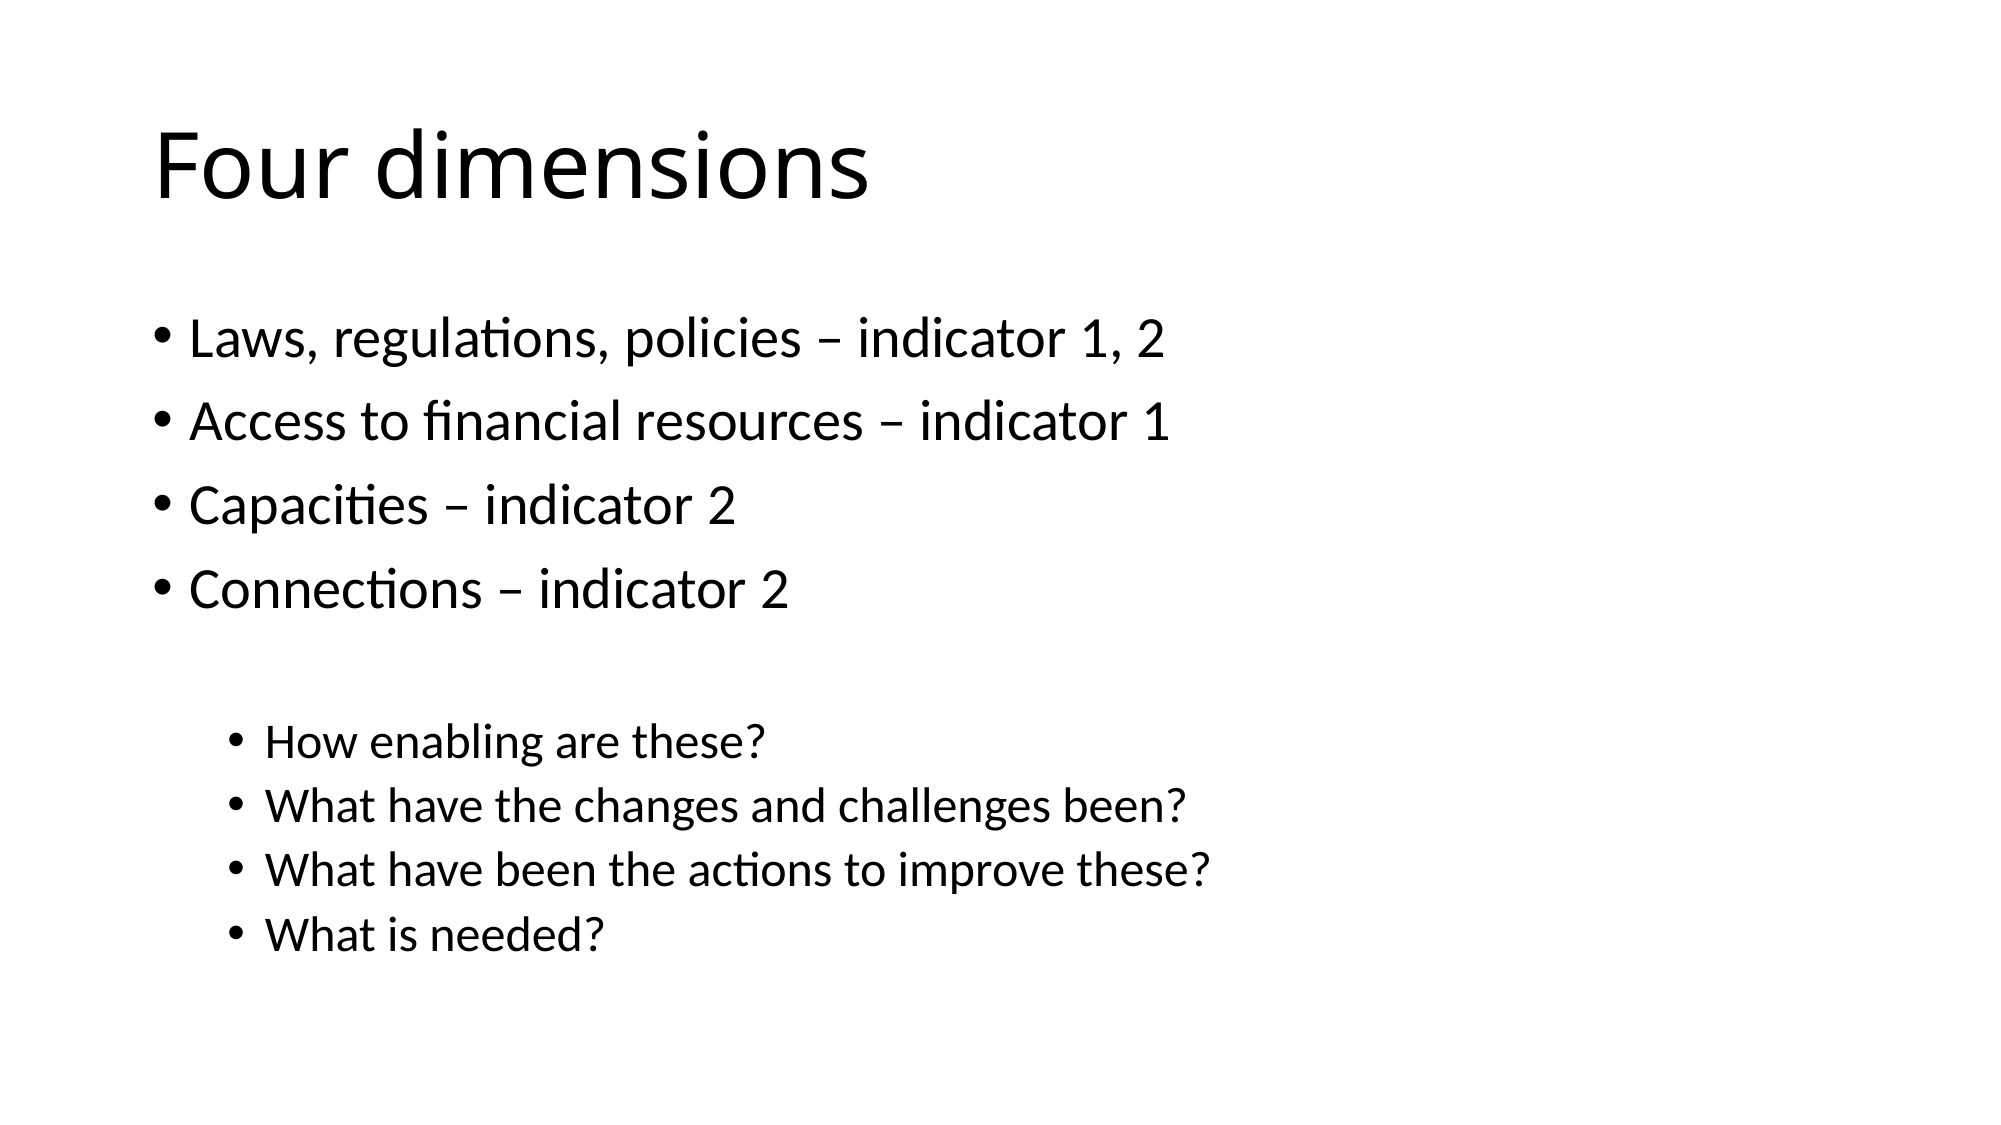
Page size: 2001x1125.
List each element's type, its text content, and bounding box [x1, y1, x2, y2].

list Laws, regulations, policies – indicator 1, 2 Access to financial resources – indicator 1 Capacities – indicator 2 Connections – indicator 2 How enabling are these? What have the changes and challenges been? What have been the actions to improve these? What is needed? [137, 299, 1863, 1014]
title Four dimensions [137, 59, 1863, 278]
